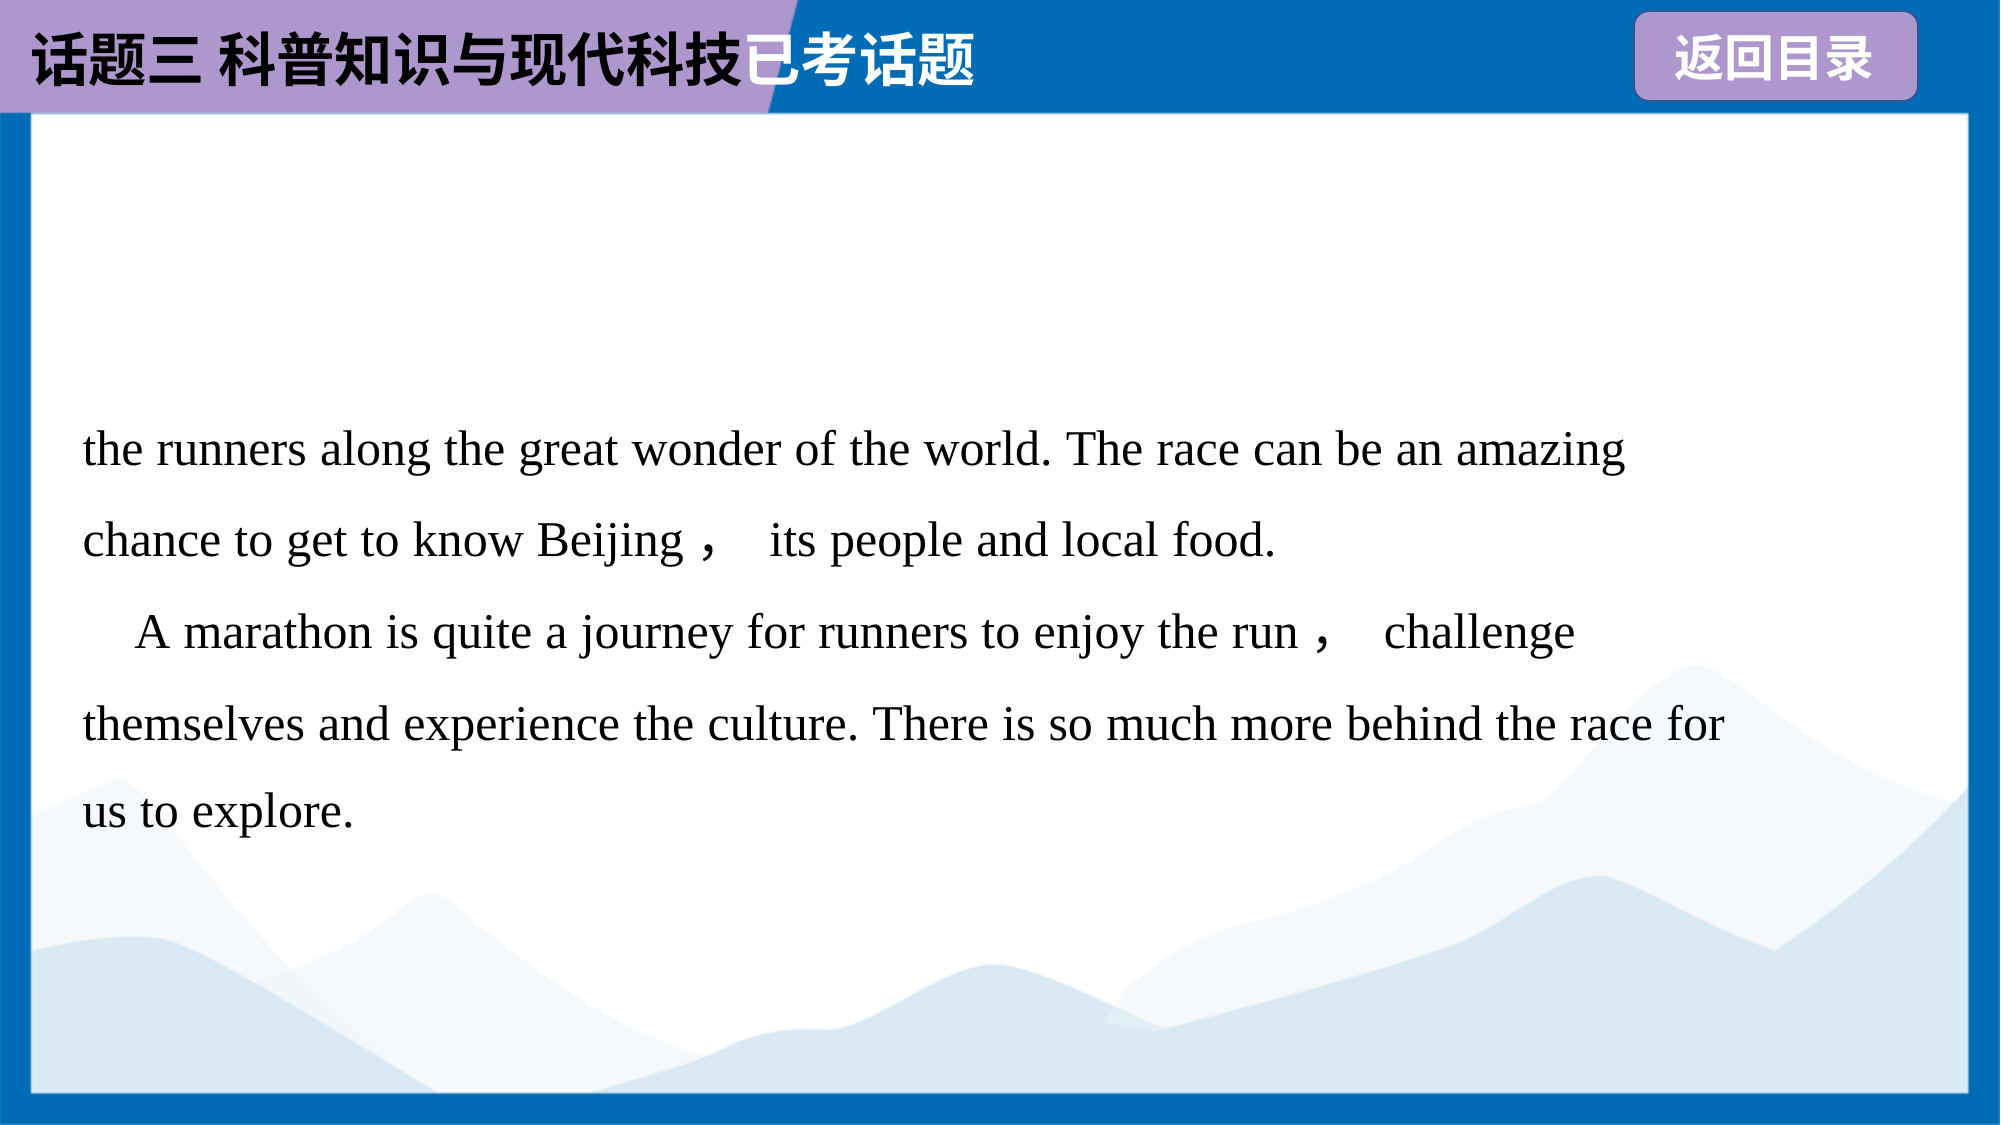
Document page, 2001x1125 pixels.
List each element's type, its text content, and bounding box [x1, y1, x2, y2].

text_box the runners along the great wonder of the world. The race can be an amazing chance to get to know Beijing， its people and local food. A marathon is quite a journey for runners to enjoy the run， challenge themselves and experience the culture. There is so much more behind the race for us to explore. [82, 383, 1917, 828]
picture [0, 0, 2000, 1125]
